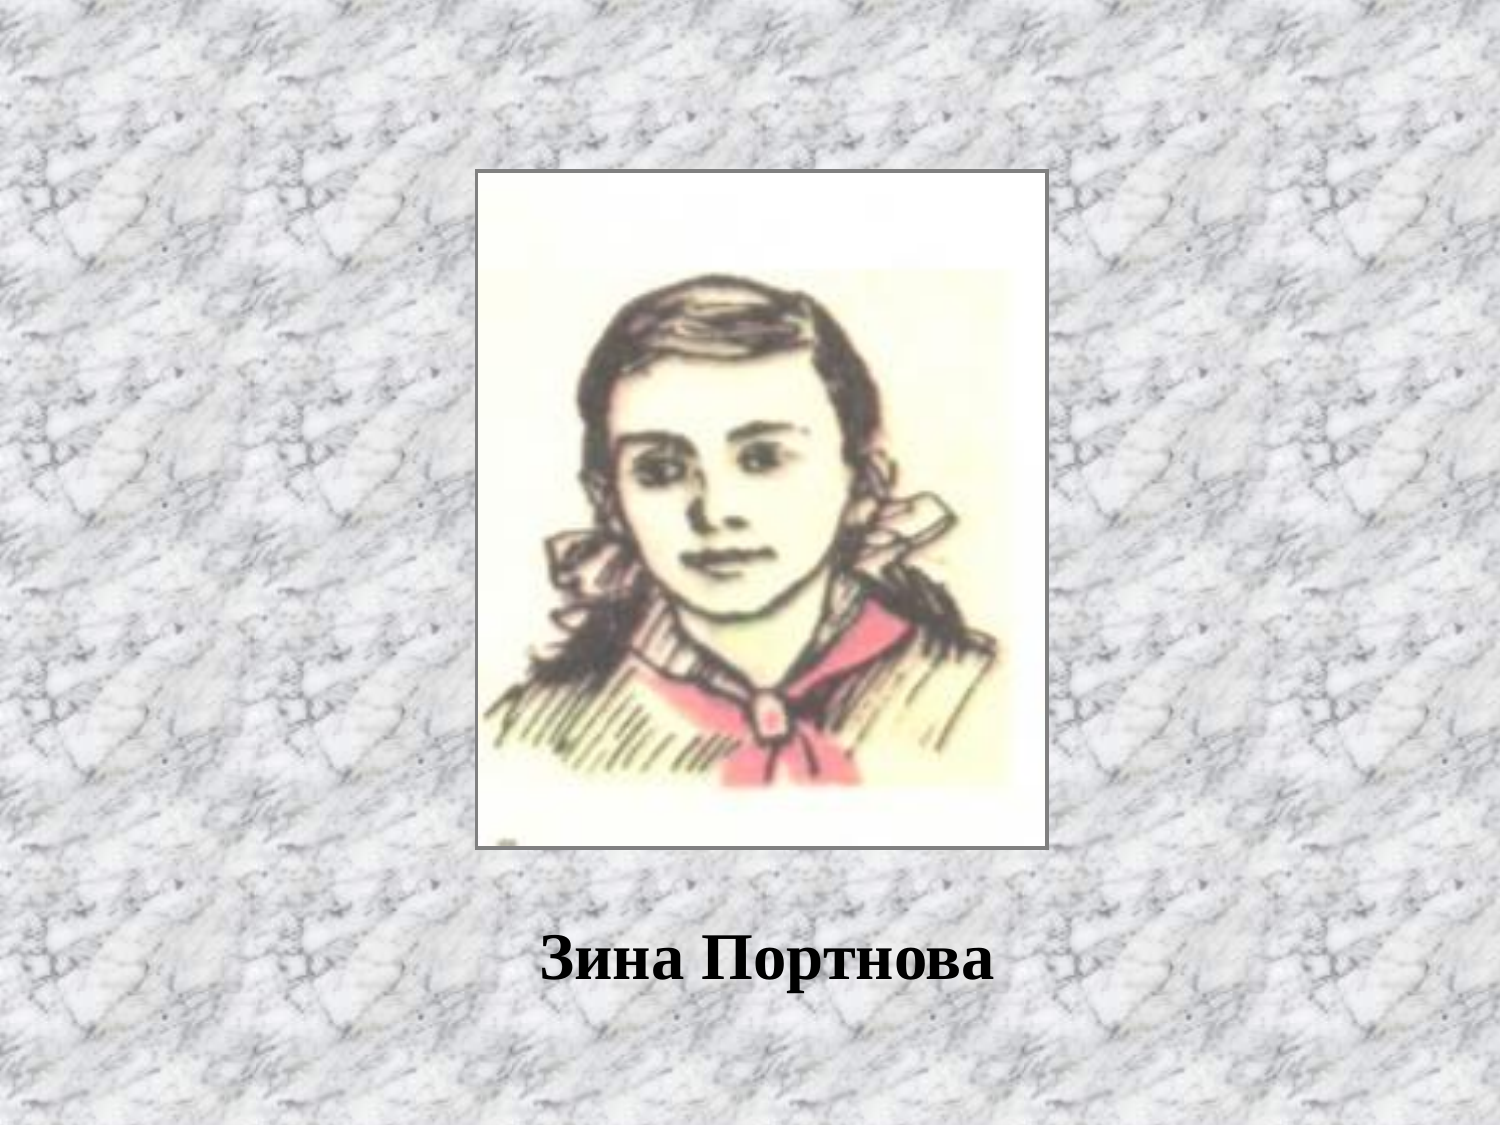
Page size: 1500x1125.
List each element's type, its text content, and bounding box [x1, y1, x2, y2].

picture [0, 0, 1500, 1125]
text_box Зина Портнова [466, 905, 1069, 1000]
